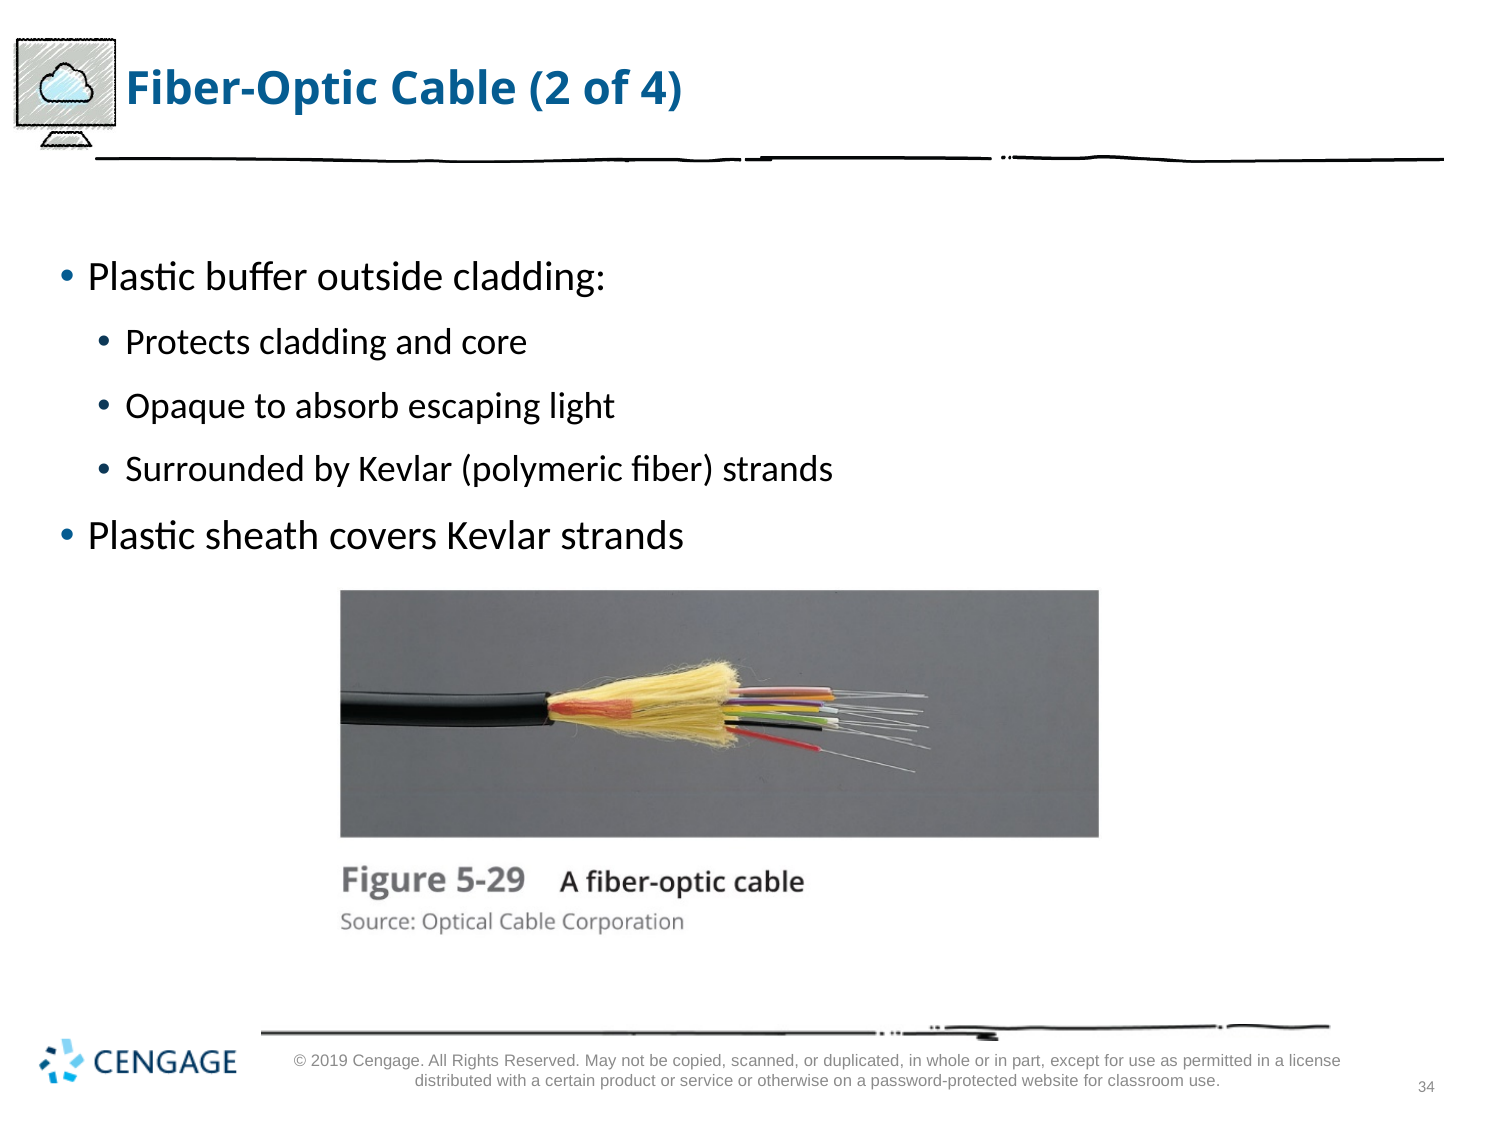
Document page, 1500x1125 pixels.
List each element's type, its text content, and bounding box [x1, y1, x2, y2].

picture [19, 1025, 249, 1096]
picture [337, 587, 1102, 938]
picture [95, 155, 1444, 163]
picture [13, 36, 117, 151]
picture [261, 1024, 1331, 1041]
list Plastic buffer outside cladding: Protects cladding and core Opaque to absorb escaping light Surrounded by Kevlar (polymeric fiber) strands Plastic sheath covers Kevlar strands [59, 252, 1441, 562]
footer © 2019 Cengage. All Rights Reserved. May not be copied, scanned, or duplicated, in whole or in part, except for use as permitted in a license distributed with a certain product or service or otherwise on a password-protected website for classroom use. [262, 1050, 1375, 1091]
title Fiber-Optic Cable (2 of 4) [125, 66, 1442, 116]
